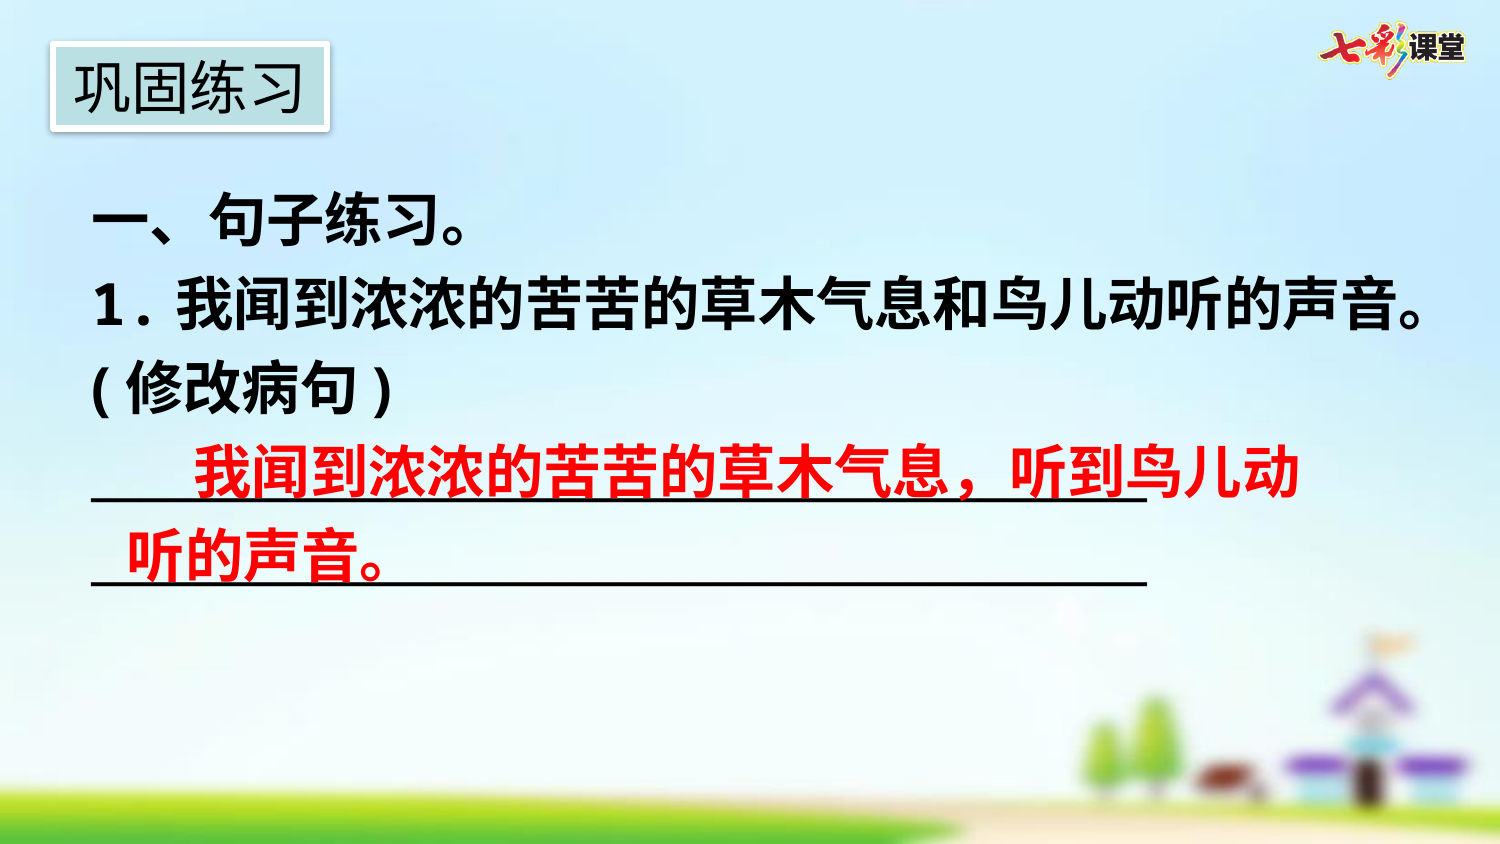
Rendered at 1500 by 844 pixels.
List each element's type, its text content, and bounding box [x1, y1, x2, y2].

text_box 一、句子练习。 1.我闻到浓浓的苦苦的草木气息和鸟儿动听的声音。(修改病句) ____________________________________________ ____________________________________________ [76, 161, 1418, 597]
picture [0, 0, 1500, 844]
text_box 巩固练习 [50, 41, 330, 132]
text_box 我闻到浓浓的苦苦的草木气息，听到鸟儿动听的声音。 [112, 413, 1341, 597]
